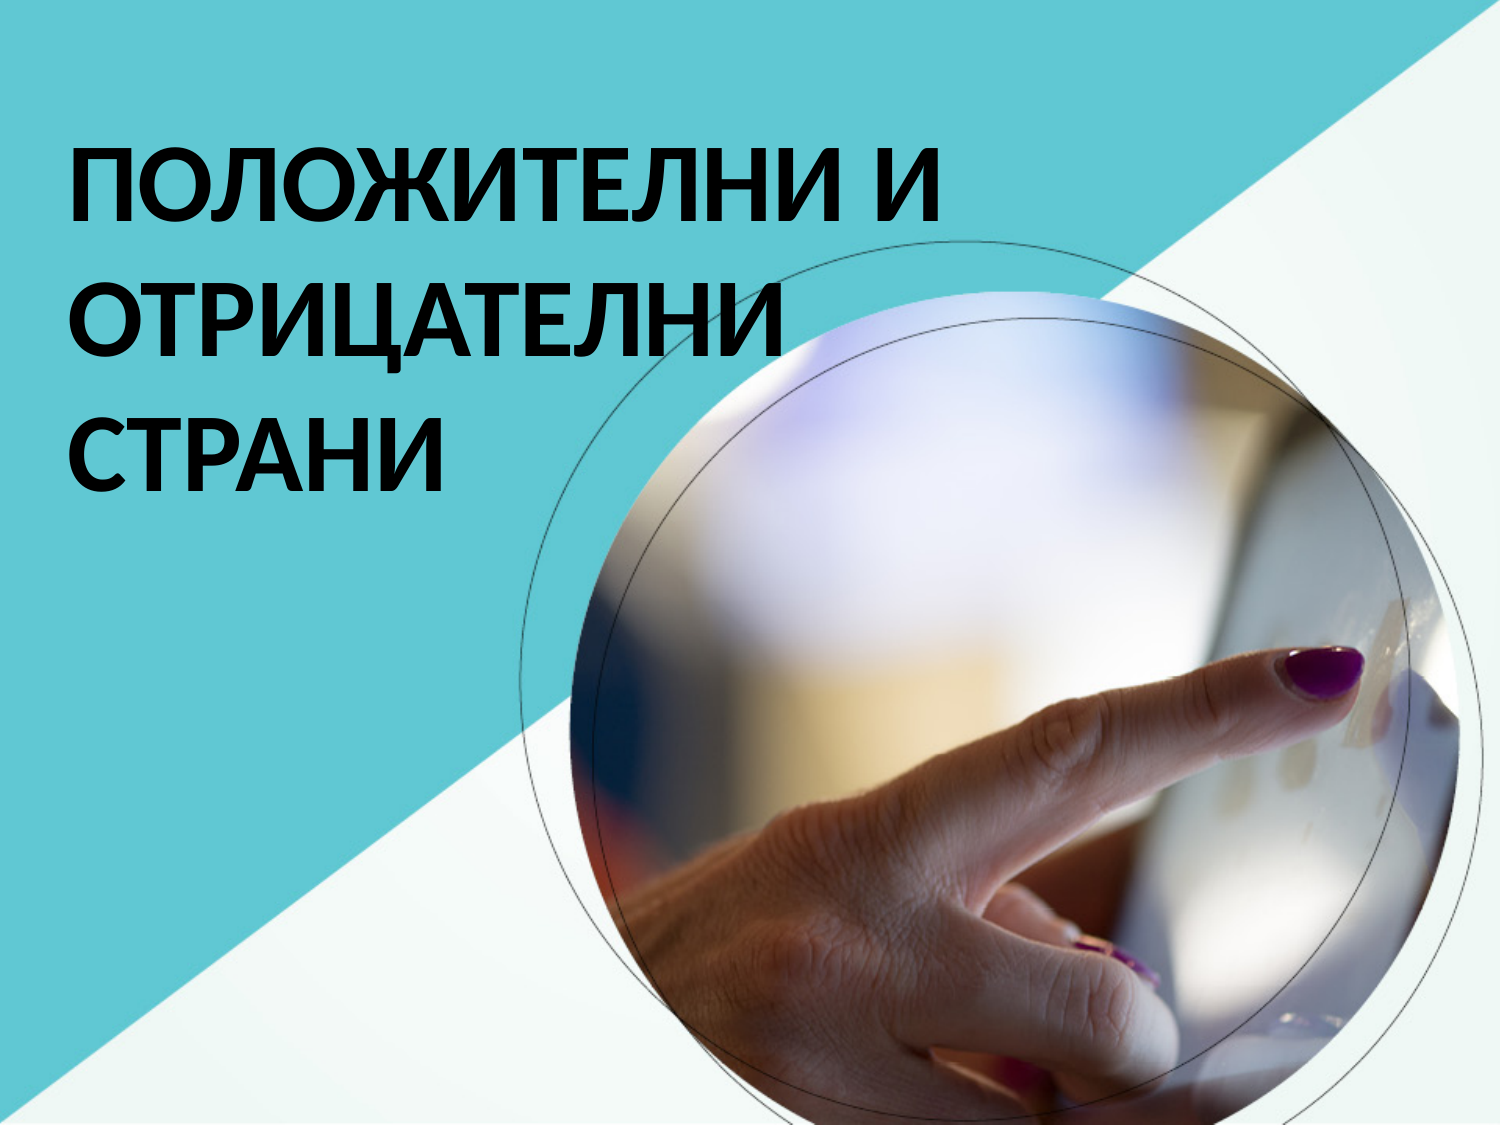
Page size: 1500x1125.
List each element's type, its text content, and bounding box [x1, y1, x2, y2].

picture [0, 0, 1500, 1125]
text_box ПОЛОЖИТЕЛНИ И ОТРИЦАТЕЛНИ СТРАНИ [52, 101, 1172, 522]
